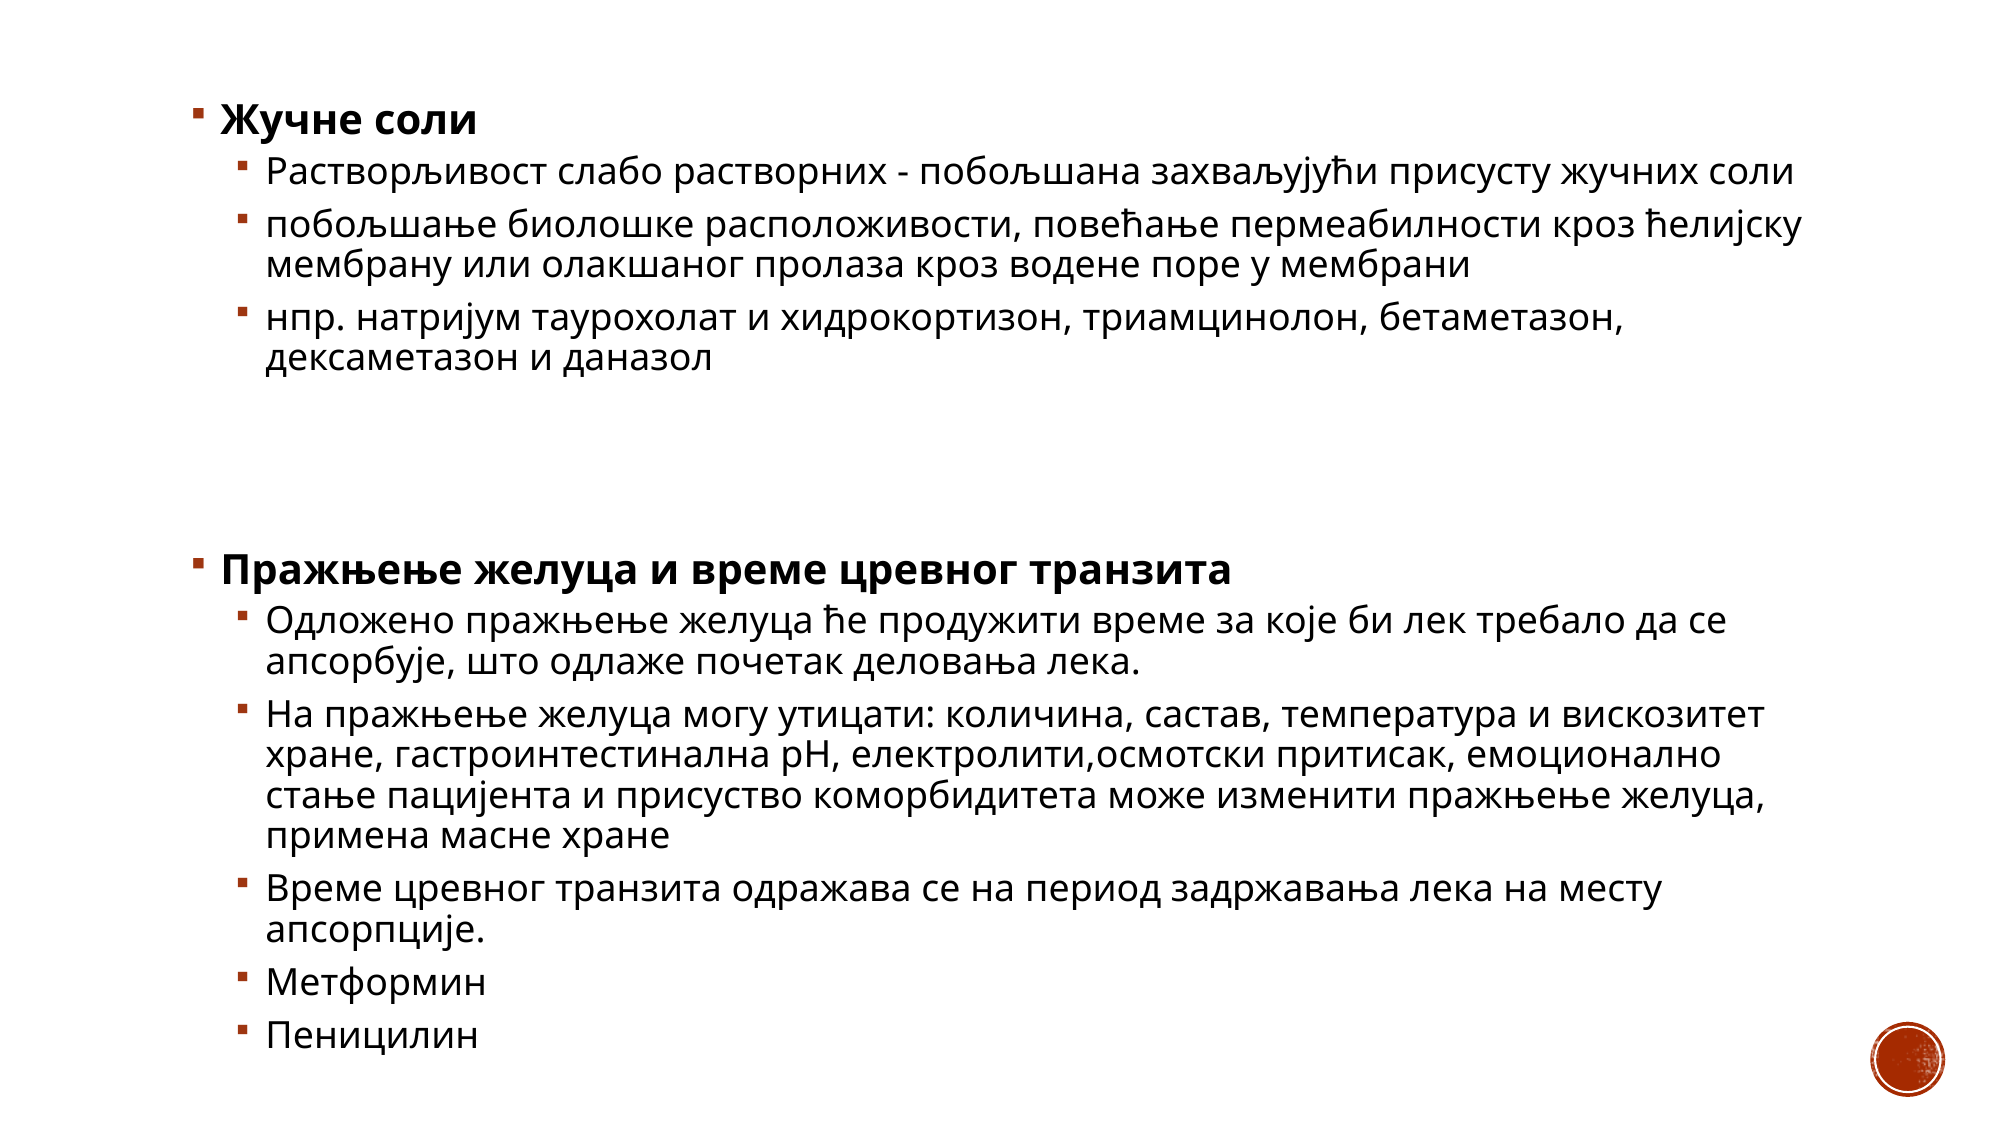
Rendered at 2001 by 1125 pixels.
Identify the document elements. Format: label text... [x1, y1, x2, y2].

list Жучне соли Растворљивост слабо растворних - побољшана захваљујући присусту жучних соли побољшање биолошке расположивости, повећање пермеабилности кроз ћелијску мембрану или олакшаног пролаза кроз водене поре у мембрани нпр. натријум таурохолат и хидрокортизон, триамцинолон, бетаметазон, дексаметазон и даназол Пражњење желуца и време цревног транзита Одложено пражњење желуца ће продужити време за које би лек требало да се апсорбује, што одлаже почетак деловања лека. На пражњење желуца могу утицати: количина, састав, температура и вискозитет хране, гастроинтестинална pH, електролити,осмотски притисак, емоционално стање пацијента и присуство коморбидитета може изменити пражњење желуца, примена масне хране Време цревног транзита одражава се на период задржавања лека на месту апсорпције. Метформин Пеницилин [175, 90, 1826, 1105]
